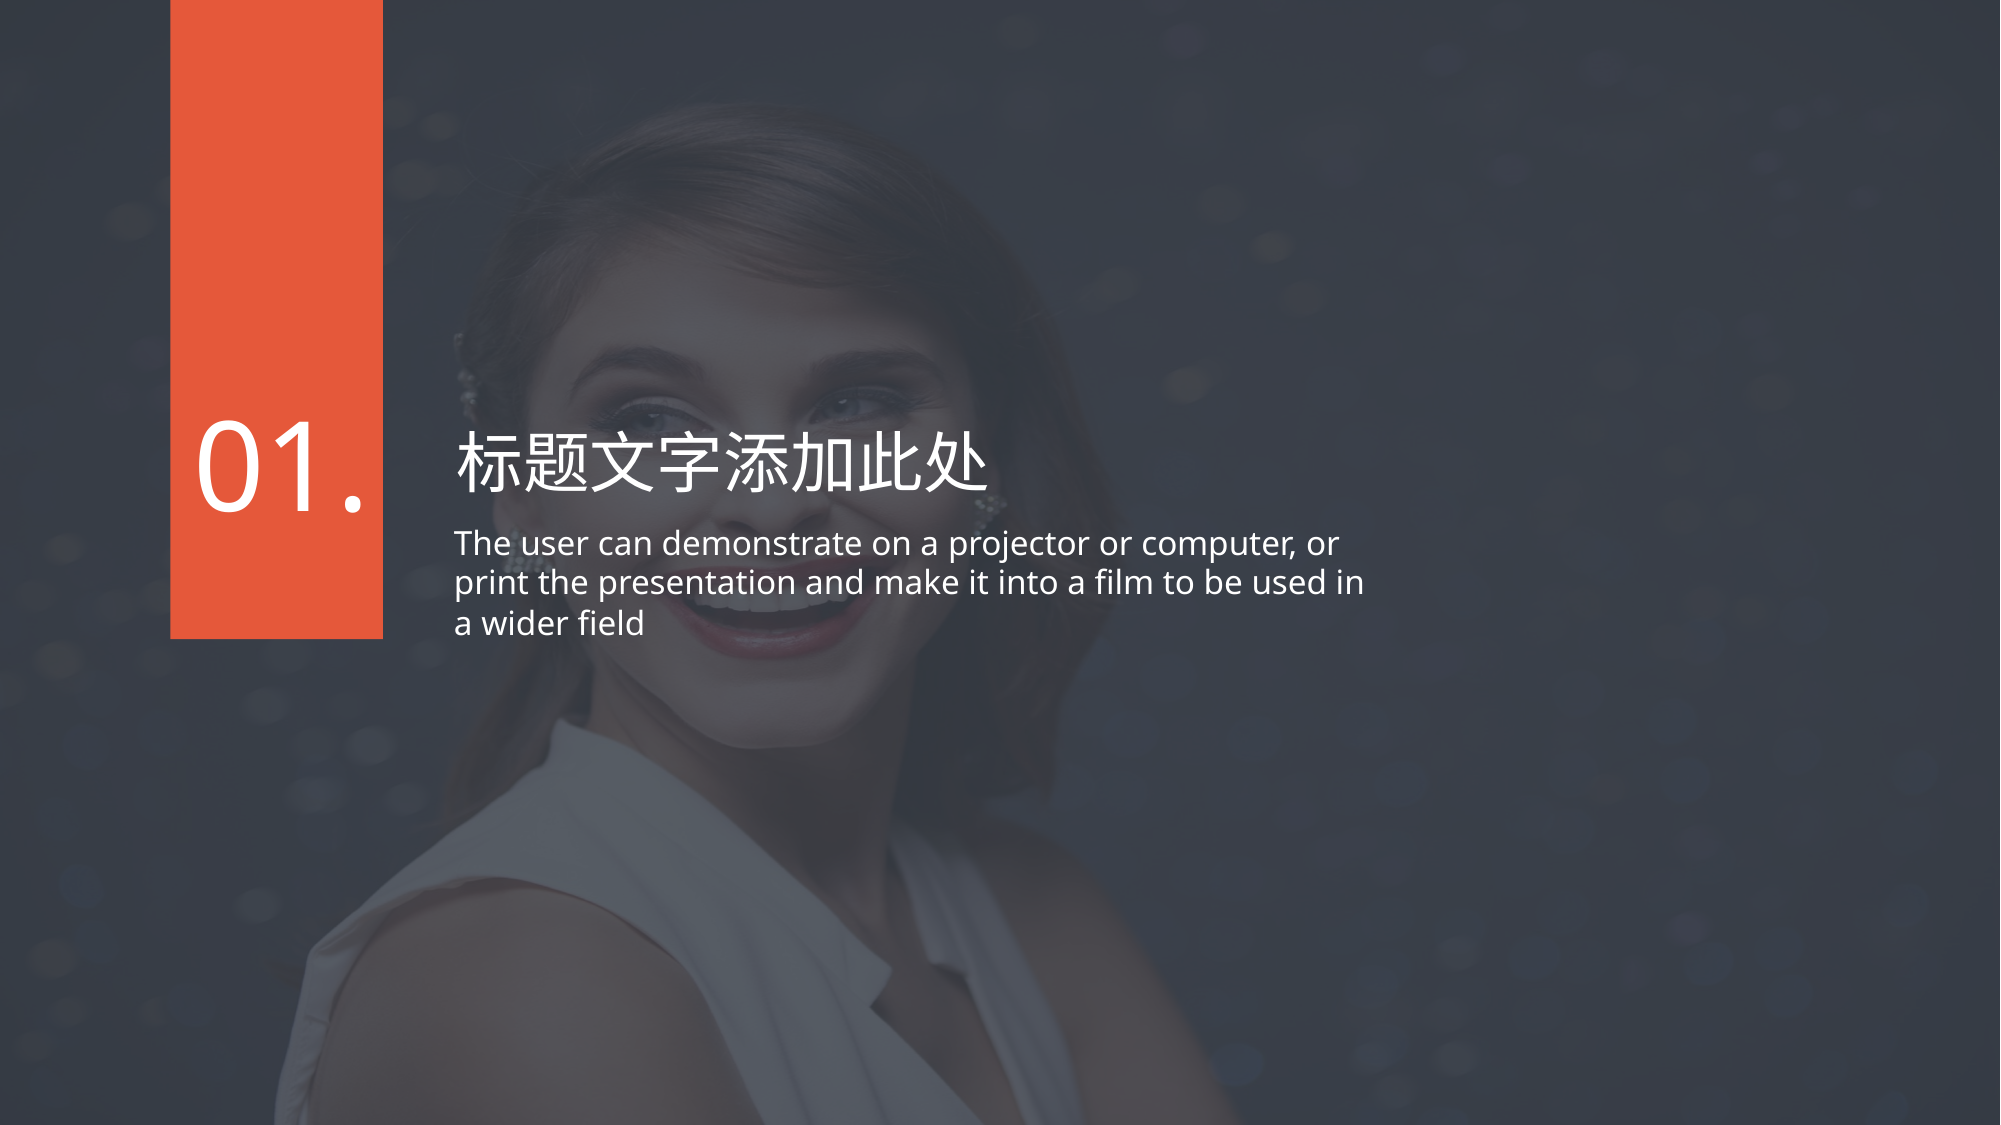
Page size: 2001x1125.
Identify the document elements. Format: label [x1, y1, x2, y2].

text_box [170, 0, 386, 640]
picture [0, 0, 2000, 1125]
